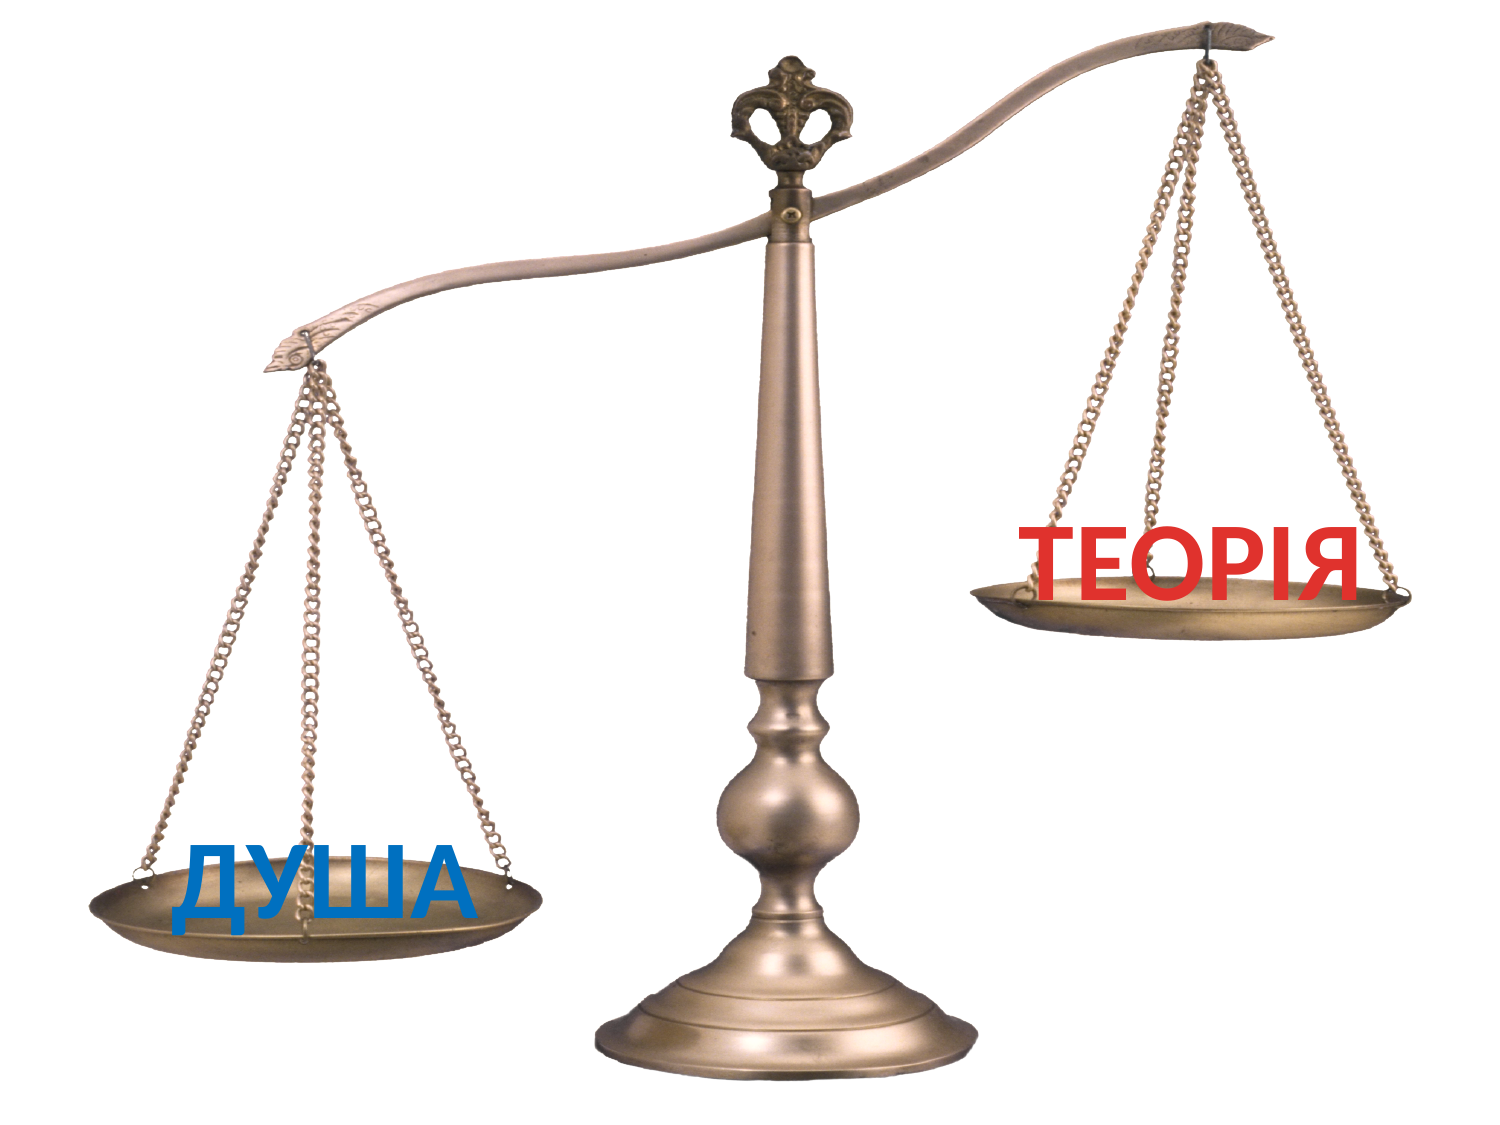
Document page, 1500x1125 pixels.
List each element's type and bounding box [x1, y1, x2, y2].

picture [88, 20, 1412, 1082]
